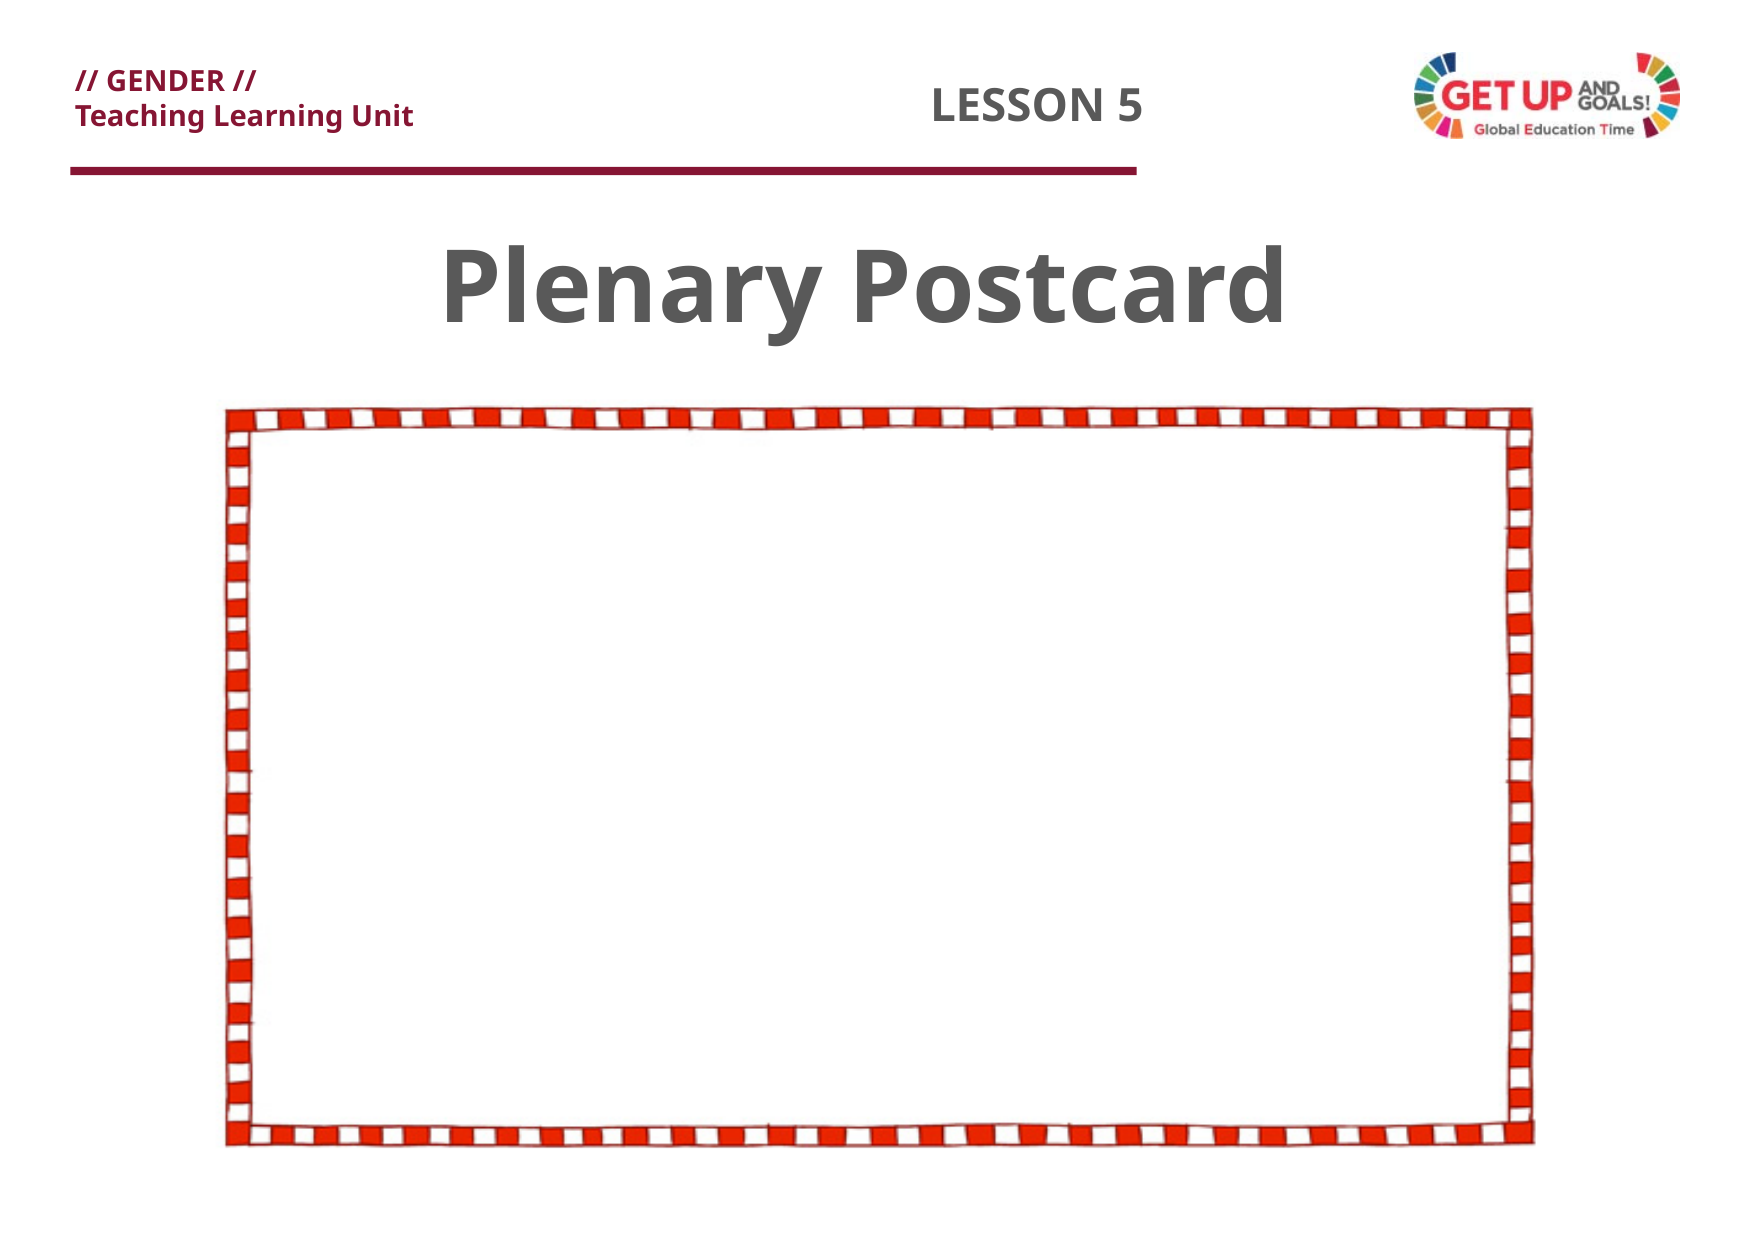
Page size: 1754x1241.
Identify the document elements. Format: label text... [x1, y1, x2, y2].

title Plenary Postcard [87, 187, 1667, 386]
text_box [59, 47, 1680, 176]
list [199, 385, 1555, 1171]
